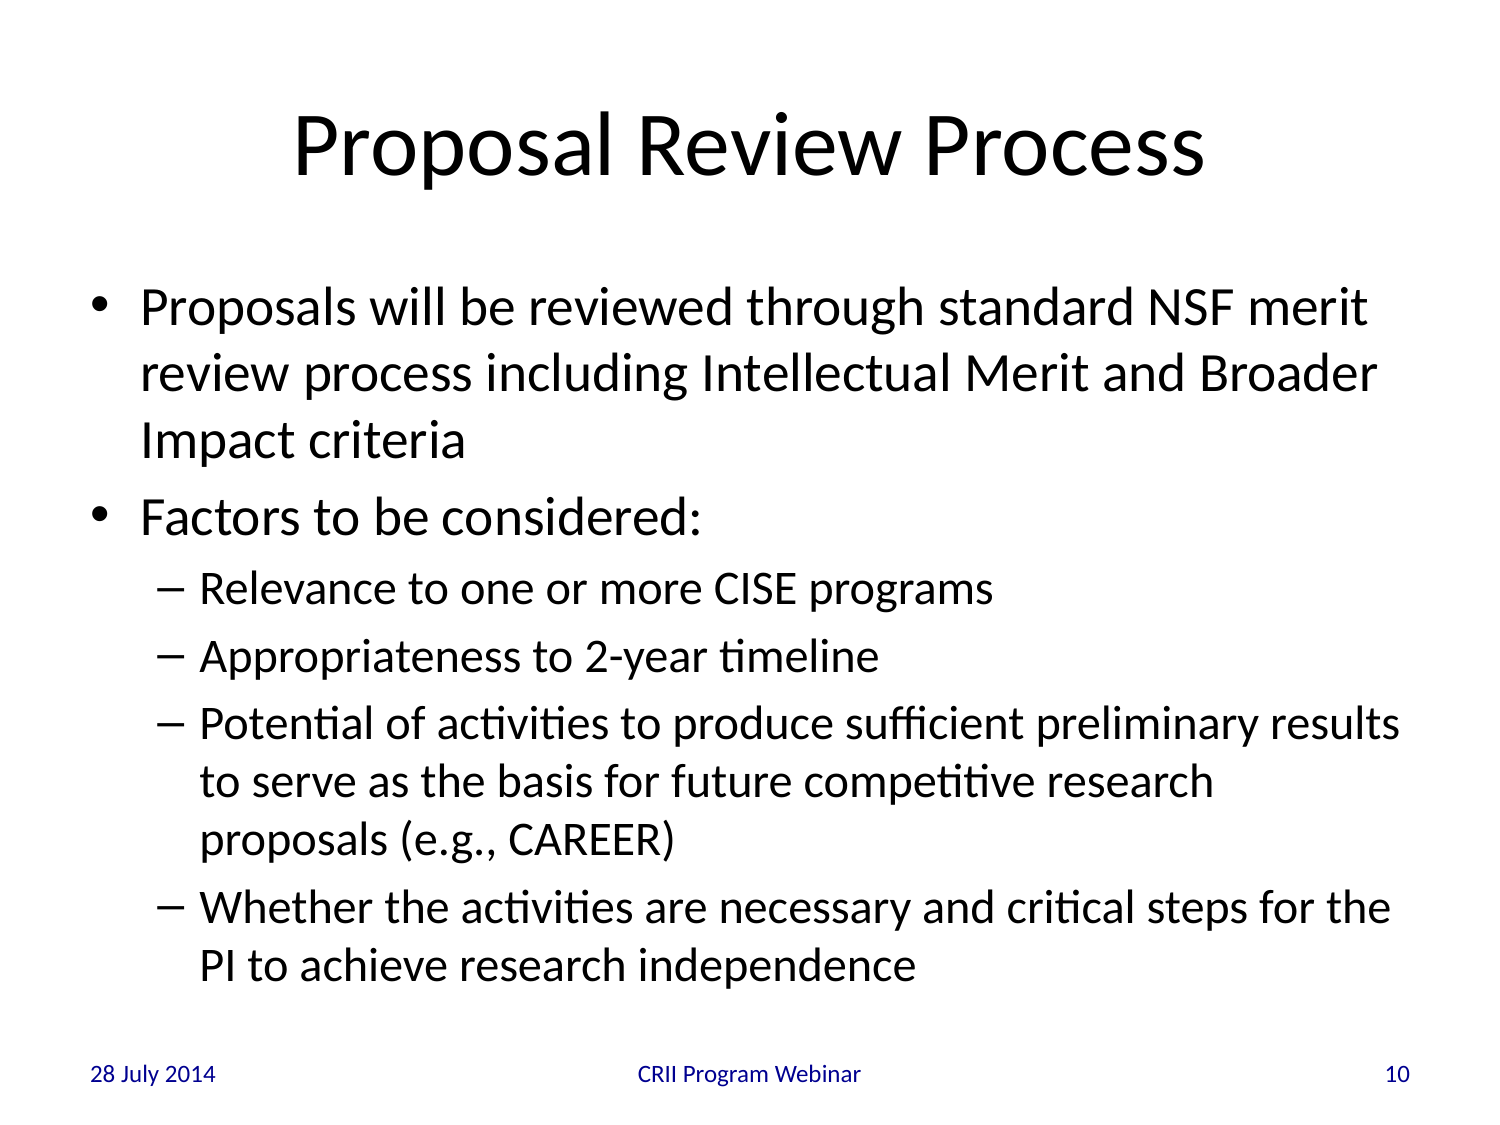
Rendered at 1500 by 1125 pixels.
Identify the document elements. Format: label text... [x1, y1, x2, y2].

title Proposal Review Process [75, 45, 1425, 233]
footer CRII Program Webinar [512, 1042, 988, 1103]
list Proposals will be reviewed through standard NSF merit review process including Intellectual Merit and Broader Impact criteria Factors to be considered: Relevance to one or more CISE programs Appropriateness to 2-year timeline Potential of activities to produce sufficient preliminary results to serve as the basis for future competitive research proposals (e.g., CAREER) Whether the activities are necessary and critical steps for the PI to achieve research independence [75, 262, 1425, 1005]
slide_number 10 [1074, 1042, 1425, 1103]
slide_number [75, 1042, 425, 1103]
